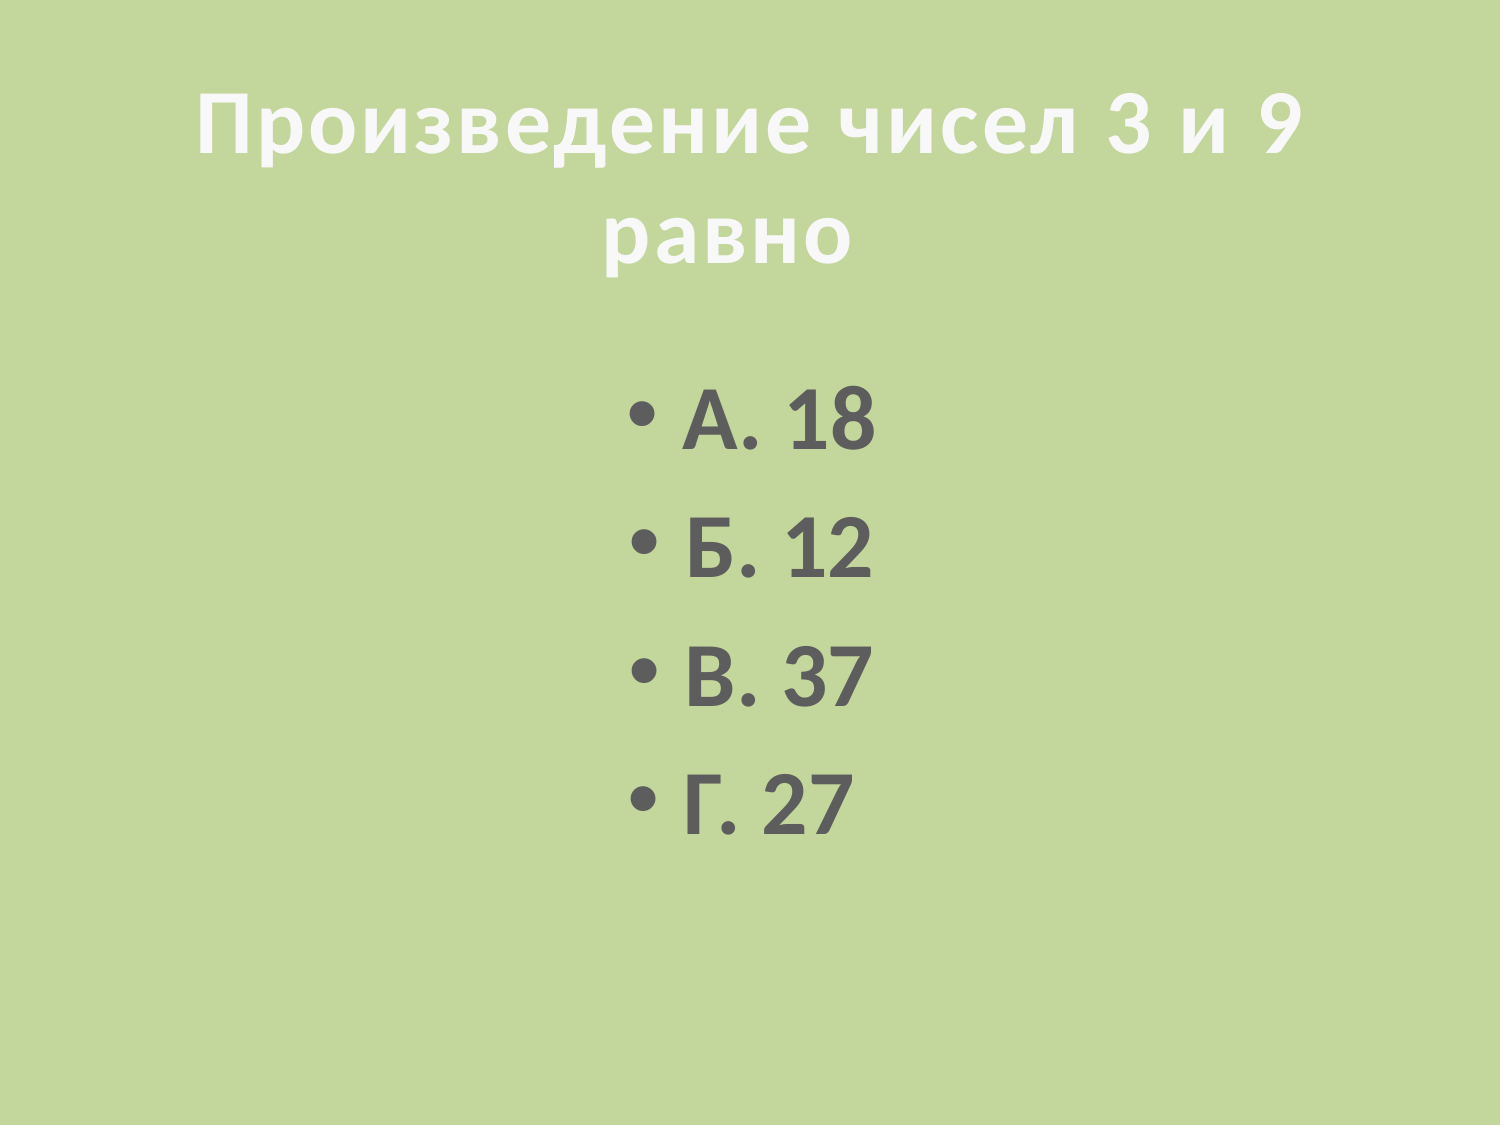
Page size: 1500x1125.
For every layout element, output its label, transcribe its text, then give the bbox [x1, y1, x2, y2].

list А. 18 Б. 12 В. 37 Г. 27 [76, 349, 1427, 1093]
title Произведение чисел 3 и 9 равно [76, 78, 1427, 266]
